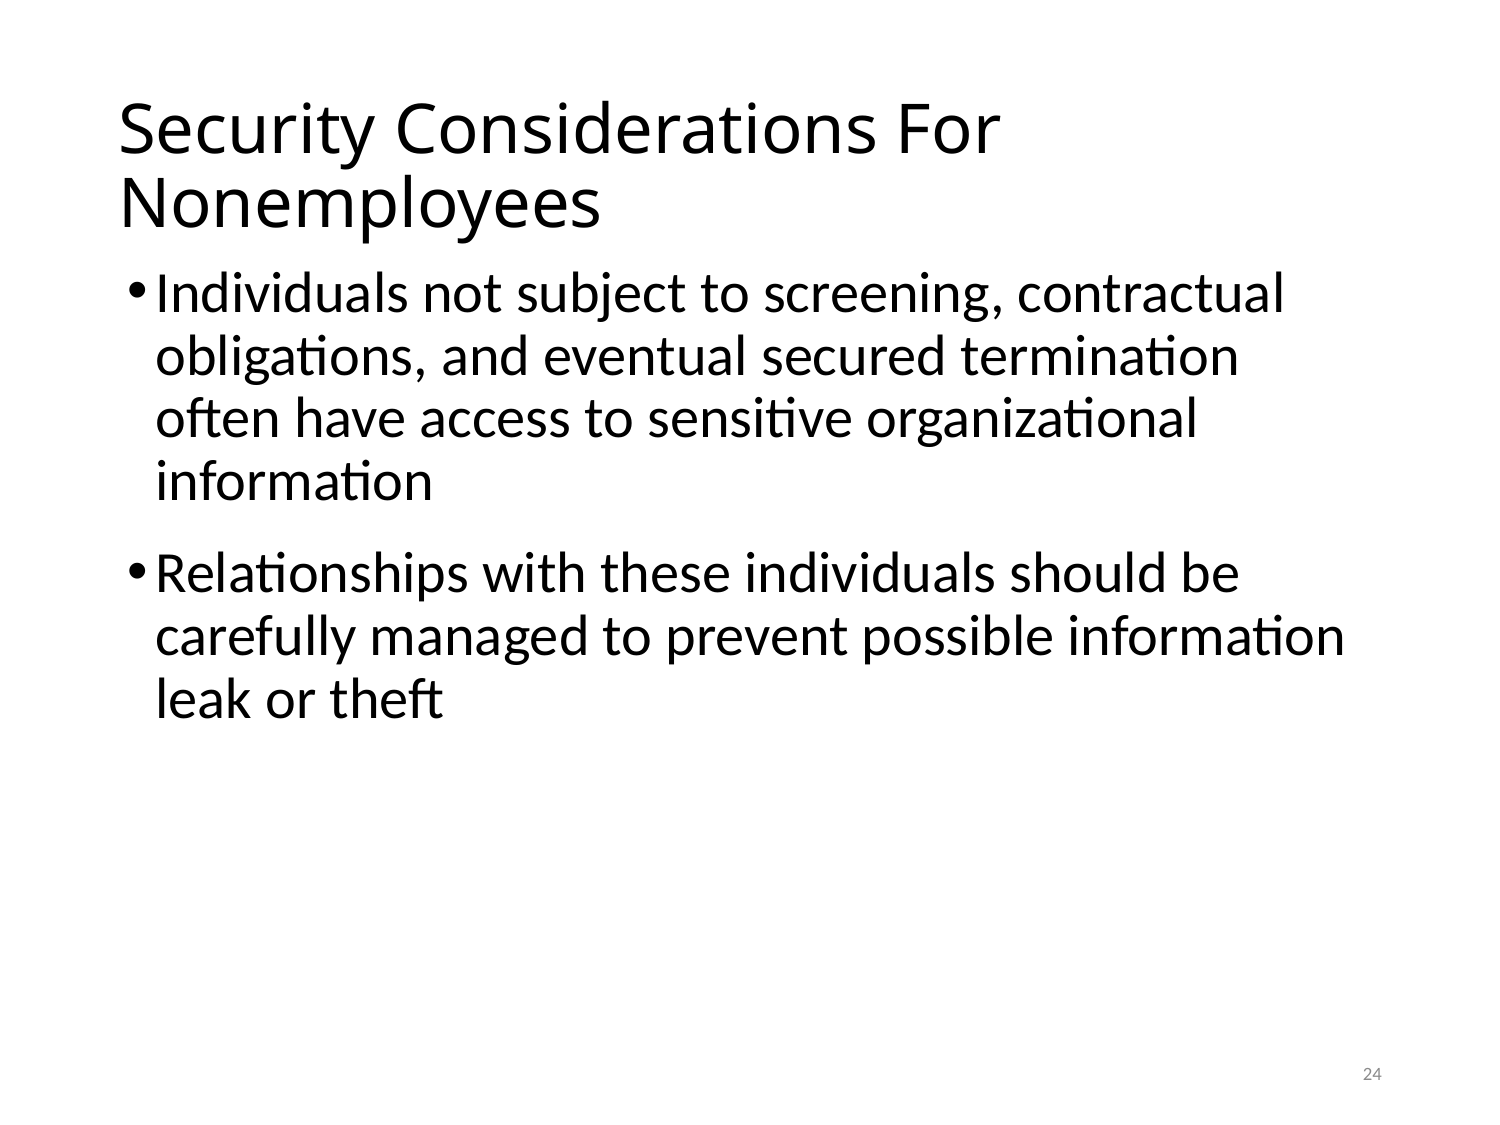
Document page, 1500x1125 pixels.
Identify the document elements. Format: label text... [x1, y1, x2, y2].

title Security Considerations For Nonemployees [103, 59, 1397, 278]
slide_number 24 [1059, 1042, 1397, 1103]
list Individuals not subject to screening, contractual obligations, and eventual secured termination often have access to sensitive organizational information Relationships with these individuals should be carefully managed to prevent possible information leak or theft [112, 254, 1388, 1001]
